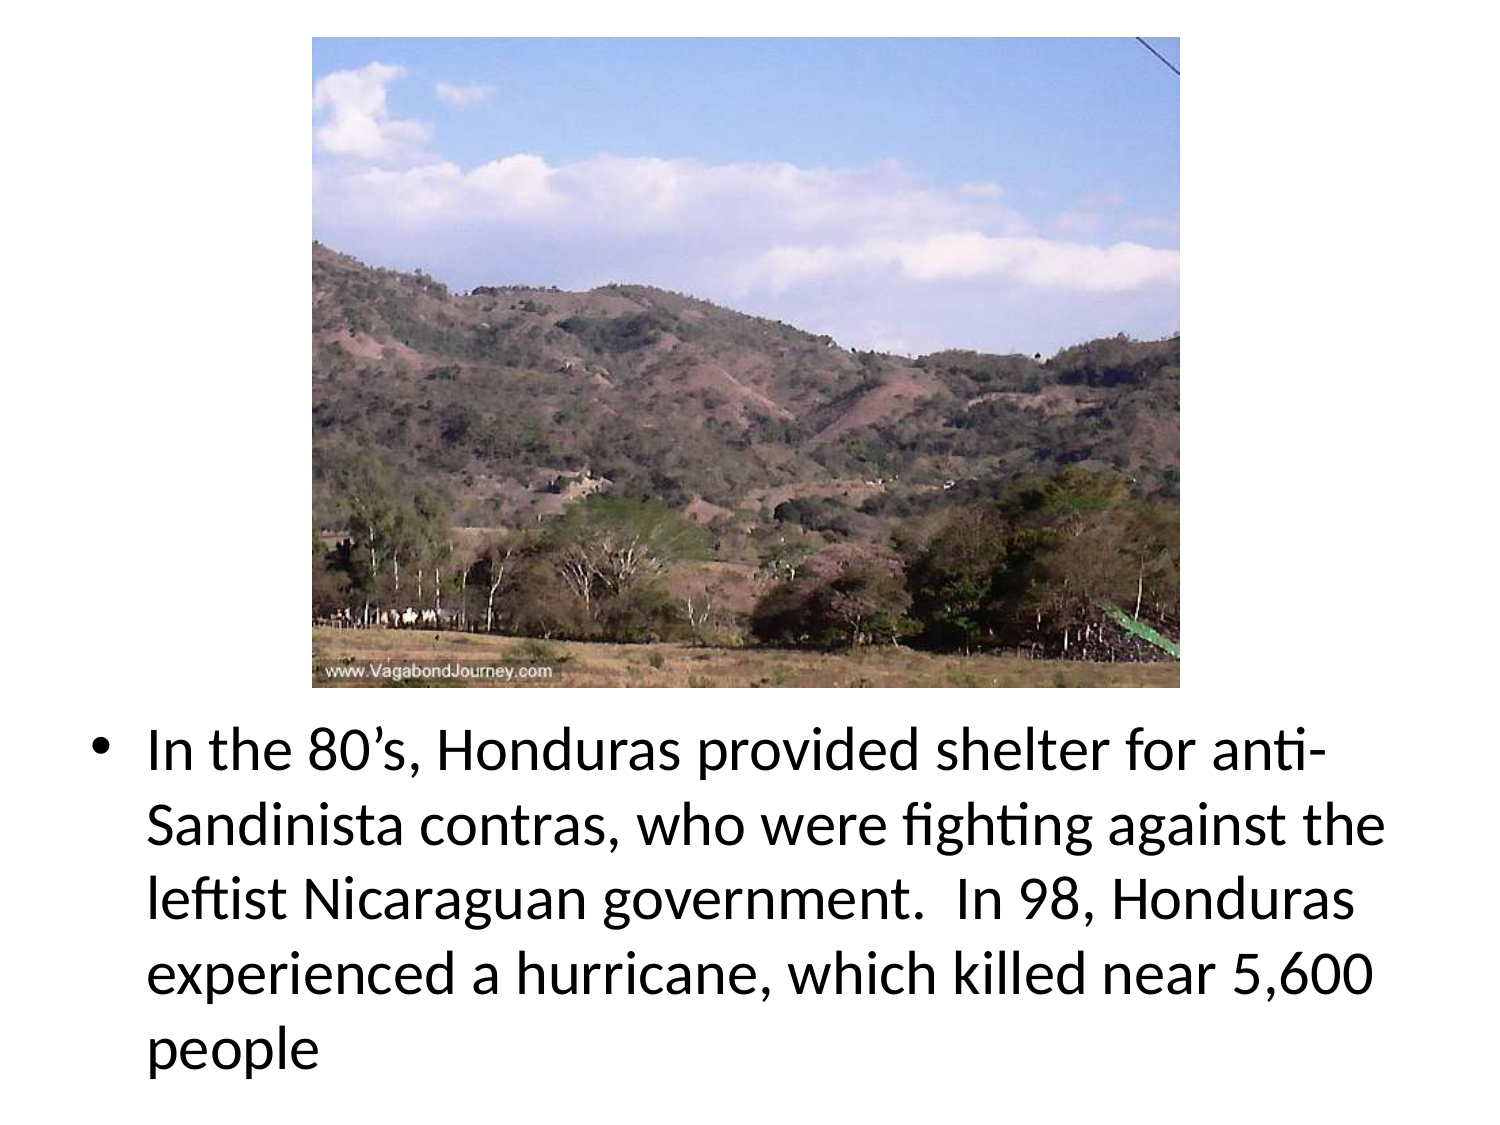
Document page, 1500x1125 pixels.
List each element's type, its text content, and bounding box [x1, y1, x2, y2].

list In the 80’s, Honduras provided shelter for anti-Sandinista contras, who were fighting against the leftist Nicaraguan government. In 98, Honduras experienced a hurricane, which killed near 5,600 people [75, 699, 1425, 1005]
picture [312, 37, 1180, 688]
